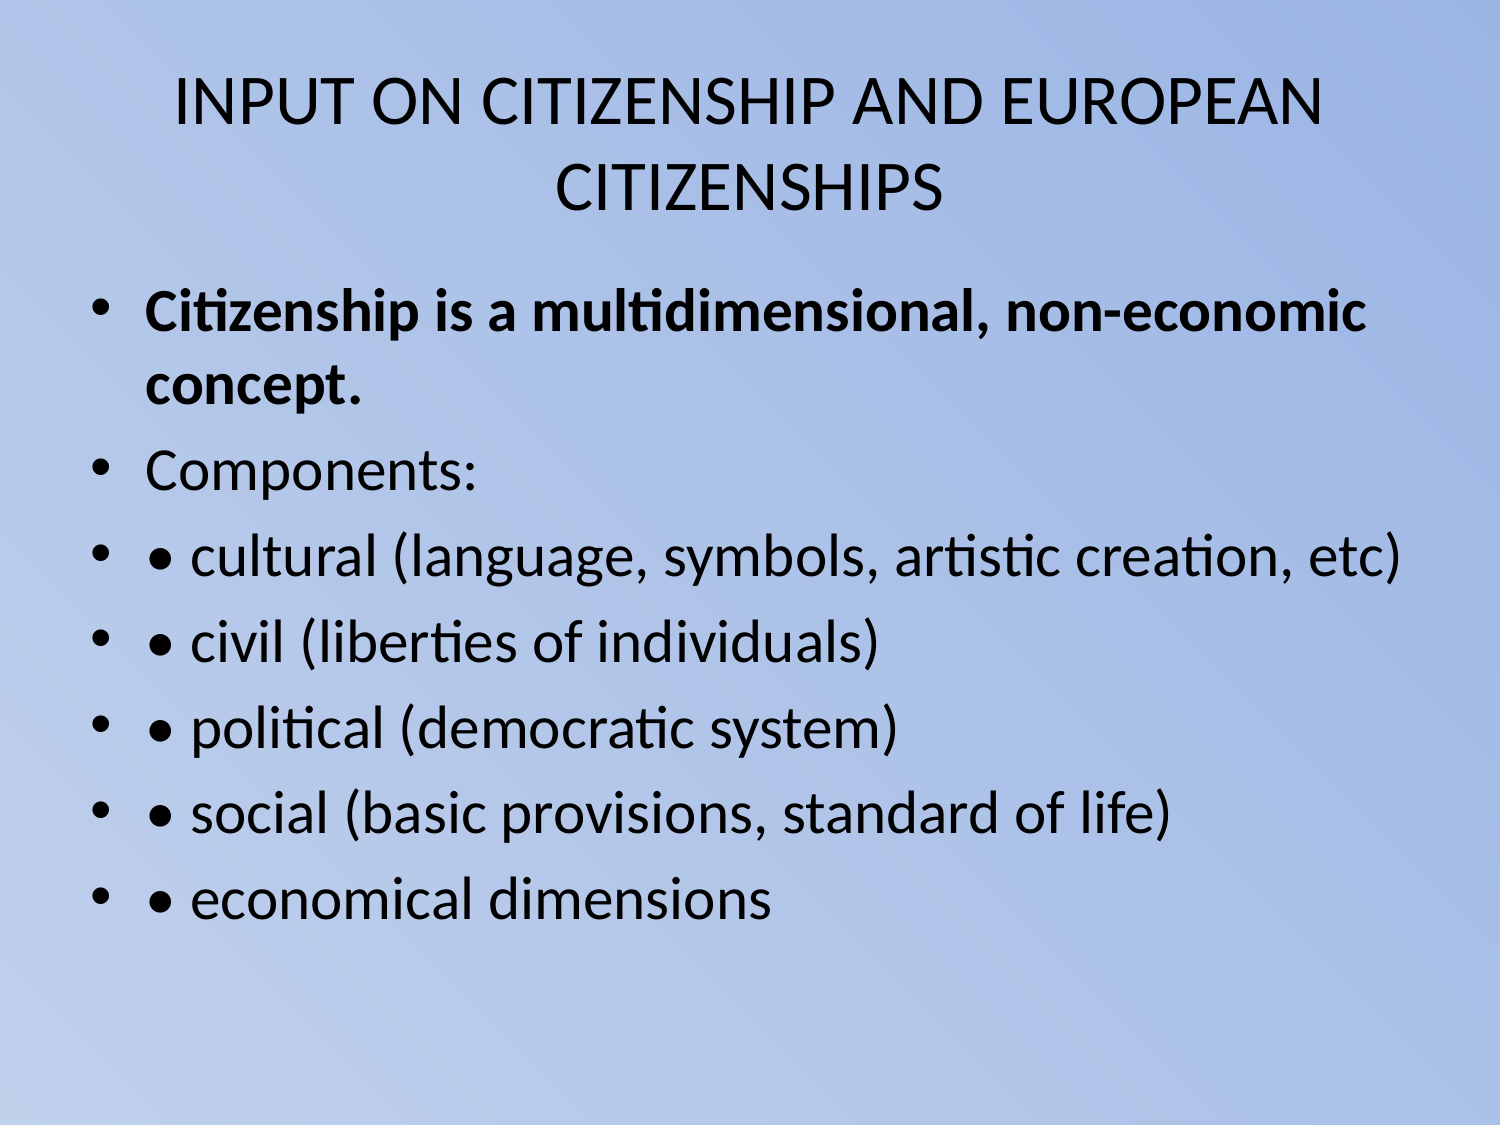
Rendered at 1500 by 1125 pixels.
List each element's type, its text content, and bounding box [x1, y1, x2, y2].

title INPUT ON CITIZENSHIP AND EUROPEAN CITIZENSHIPS [75, 45, 1425, 233]
list Citizenship is a multidimensional, non-economic concept. Components: • cultural (language, symbols, artistic creation, etc) • civil (liberties of individuals) • political (democratic system) • social (basic provisions, standard of life) • economical dimensions [75, 262, 1425, 1005]
